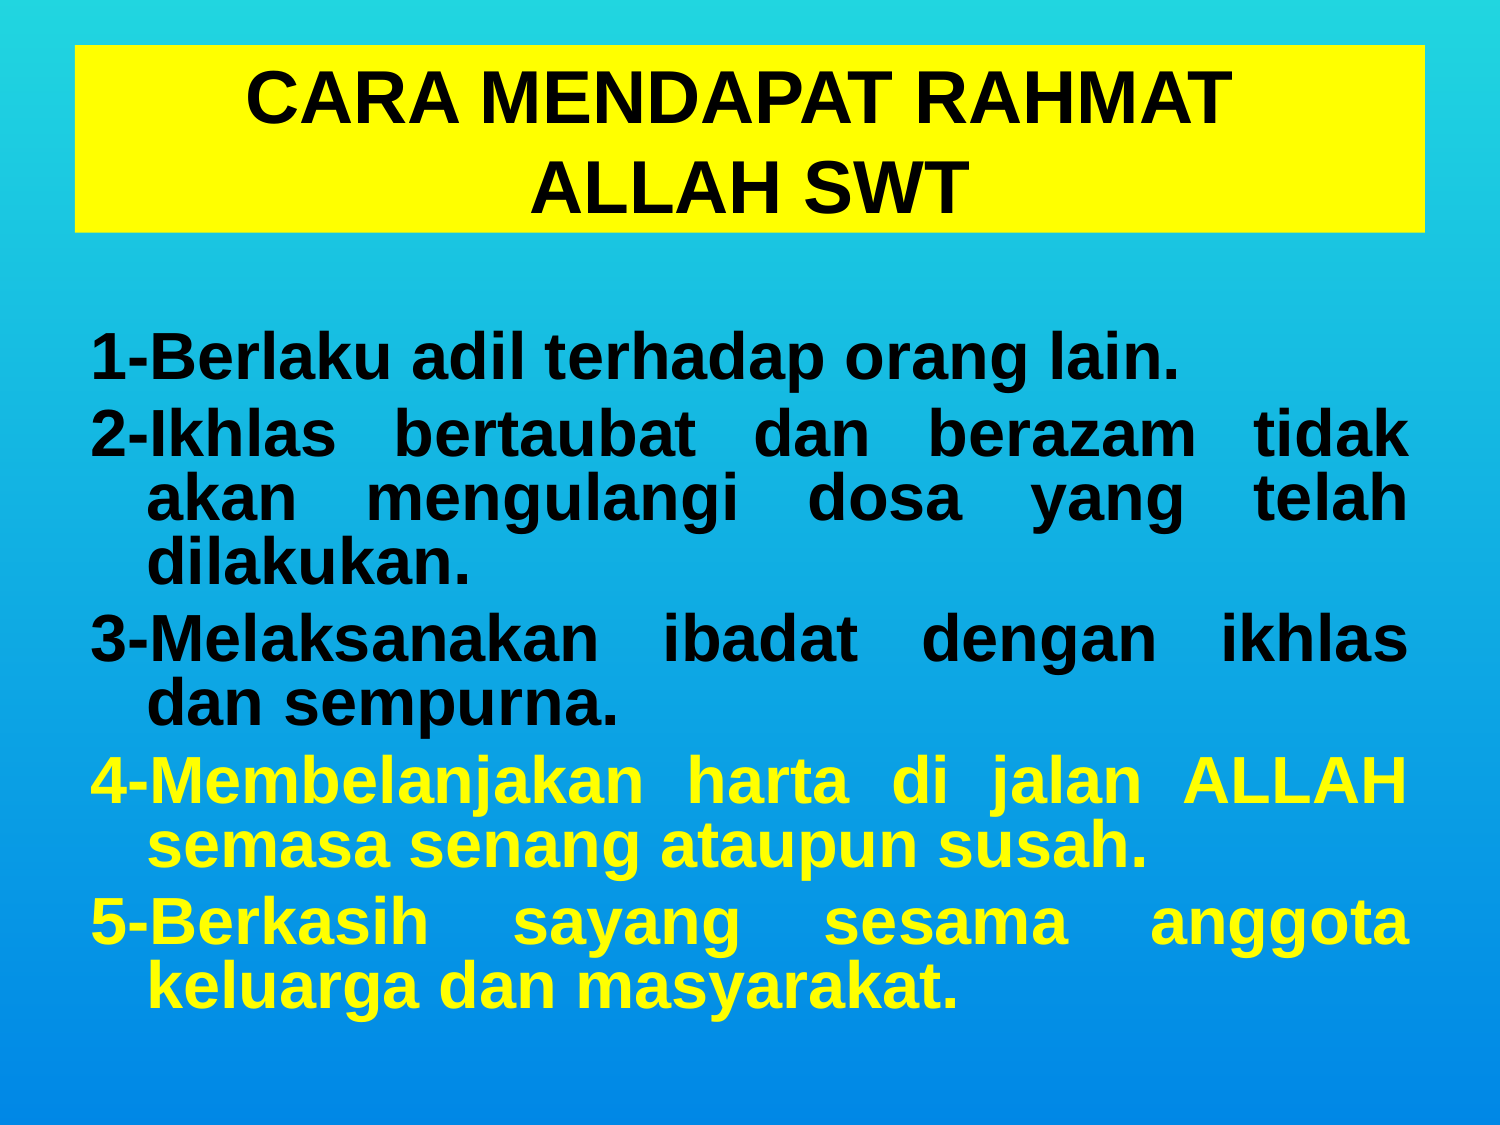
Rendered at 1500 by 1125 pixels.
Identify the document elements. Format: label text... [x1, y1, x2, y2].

text_box 1-Berlaku adil terhadap orang lain. 2-Ikhlas bertaubat dan berazam tidak akan mengulangi dosa yang telah dilakukan. 3-Melaksanakan ibadat dengan ikhlas dan sempurna. 4-Membelanjakan harta di jalan ALLAH semasa senang ataupun susah. 5-Berkasih sayang sesama anggota keluarga dan masyarakat. [74, 262, 1425, 1005]
text_box CARA MENDAPAT RAHMAT ALLAH SWT [74, 45, 1425, 233]
